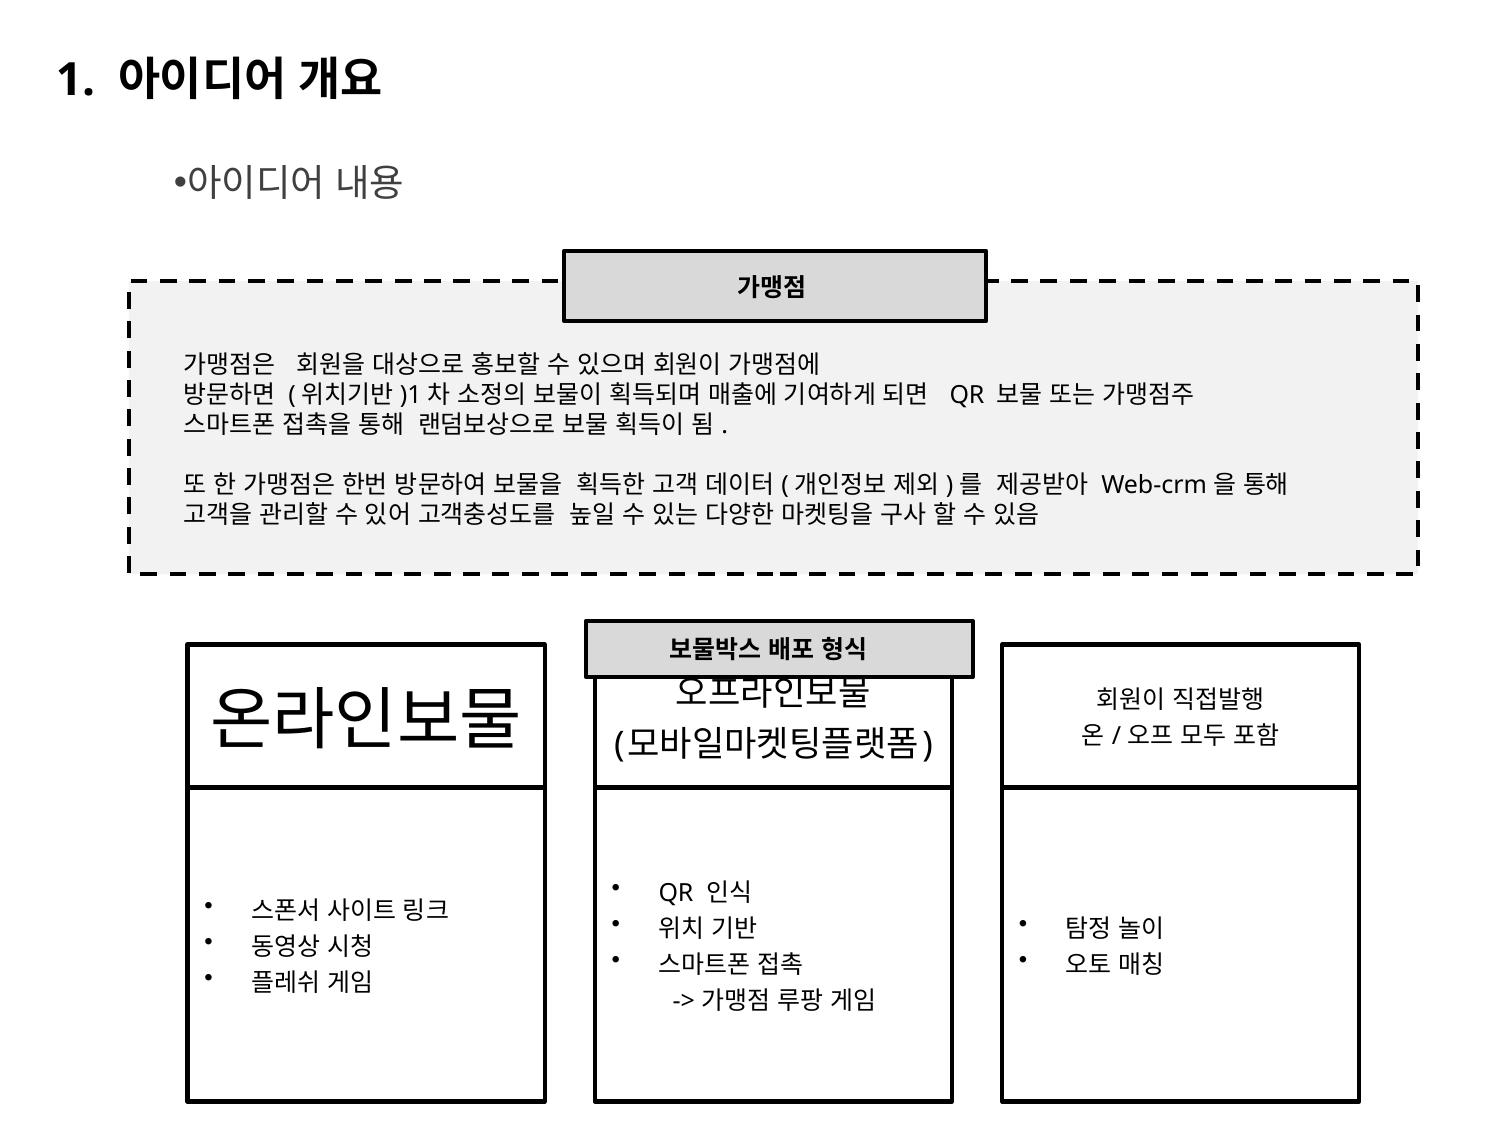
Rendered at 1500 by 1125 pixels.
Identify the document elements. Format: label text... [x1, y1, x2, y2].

text_box 가맹점 [562, 249, 988, 323]
text_box 1. 아이디어 개요 [41, 42, 1488, 113]
text_box 가맹점은 회원을 대상으로 홍보할 수 있으며 회원이 가맹점에 방문하면 (위치기반)1차 소정의 보물이 획득되며 매출에 기여하게 되면 QR 보물 또는 가맹점주 스마트폰 접촉을 통해 랜덤보상으로 보물 획득이 됨. 또 한 가맹점은 한번 방문하여 보물을 획득한 고객 데이터(개인정보 제외)를 제공받아 Web-crm을 통해 고객을 관리할 수 있어 고객충성도를 높일 수 있는 다양한 마켓팅을 구사 할 수 있음 [168, 340, 1312, 536]
text_box 보물박스 배포 형식 [584, 619, 975, 642]
text_box 아이디어 내용 [93, 128, 1454, 212]
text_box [187, 644, 1360, 1102]
text_box [127, 279, 1420, 576]
